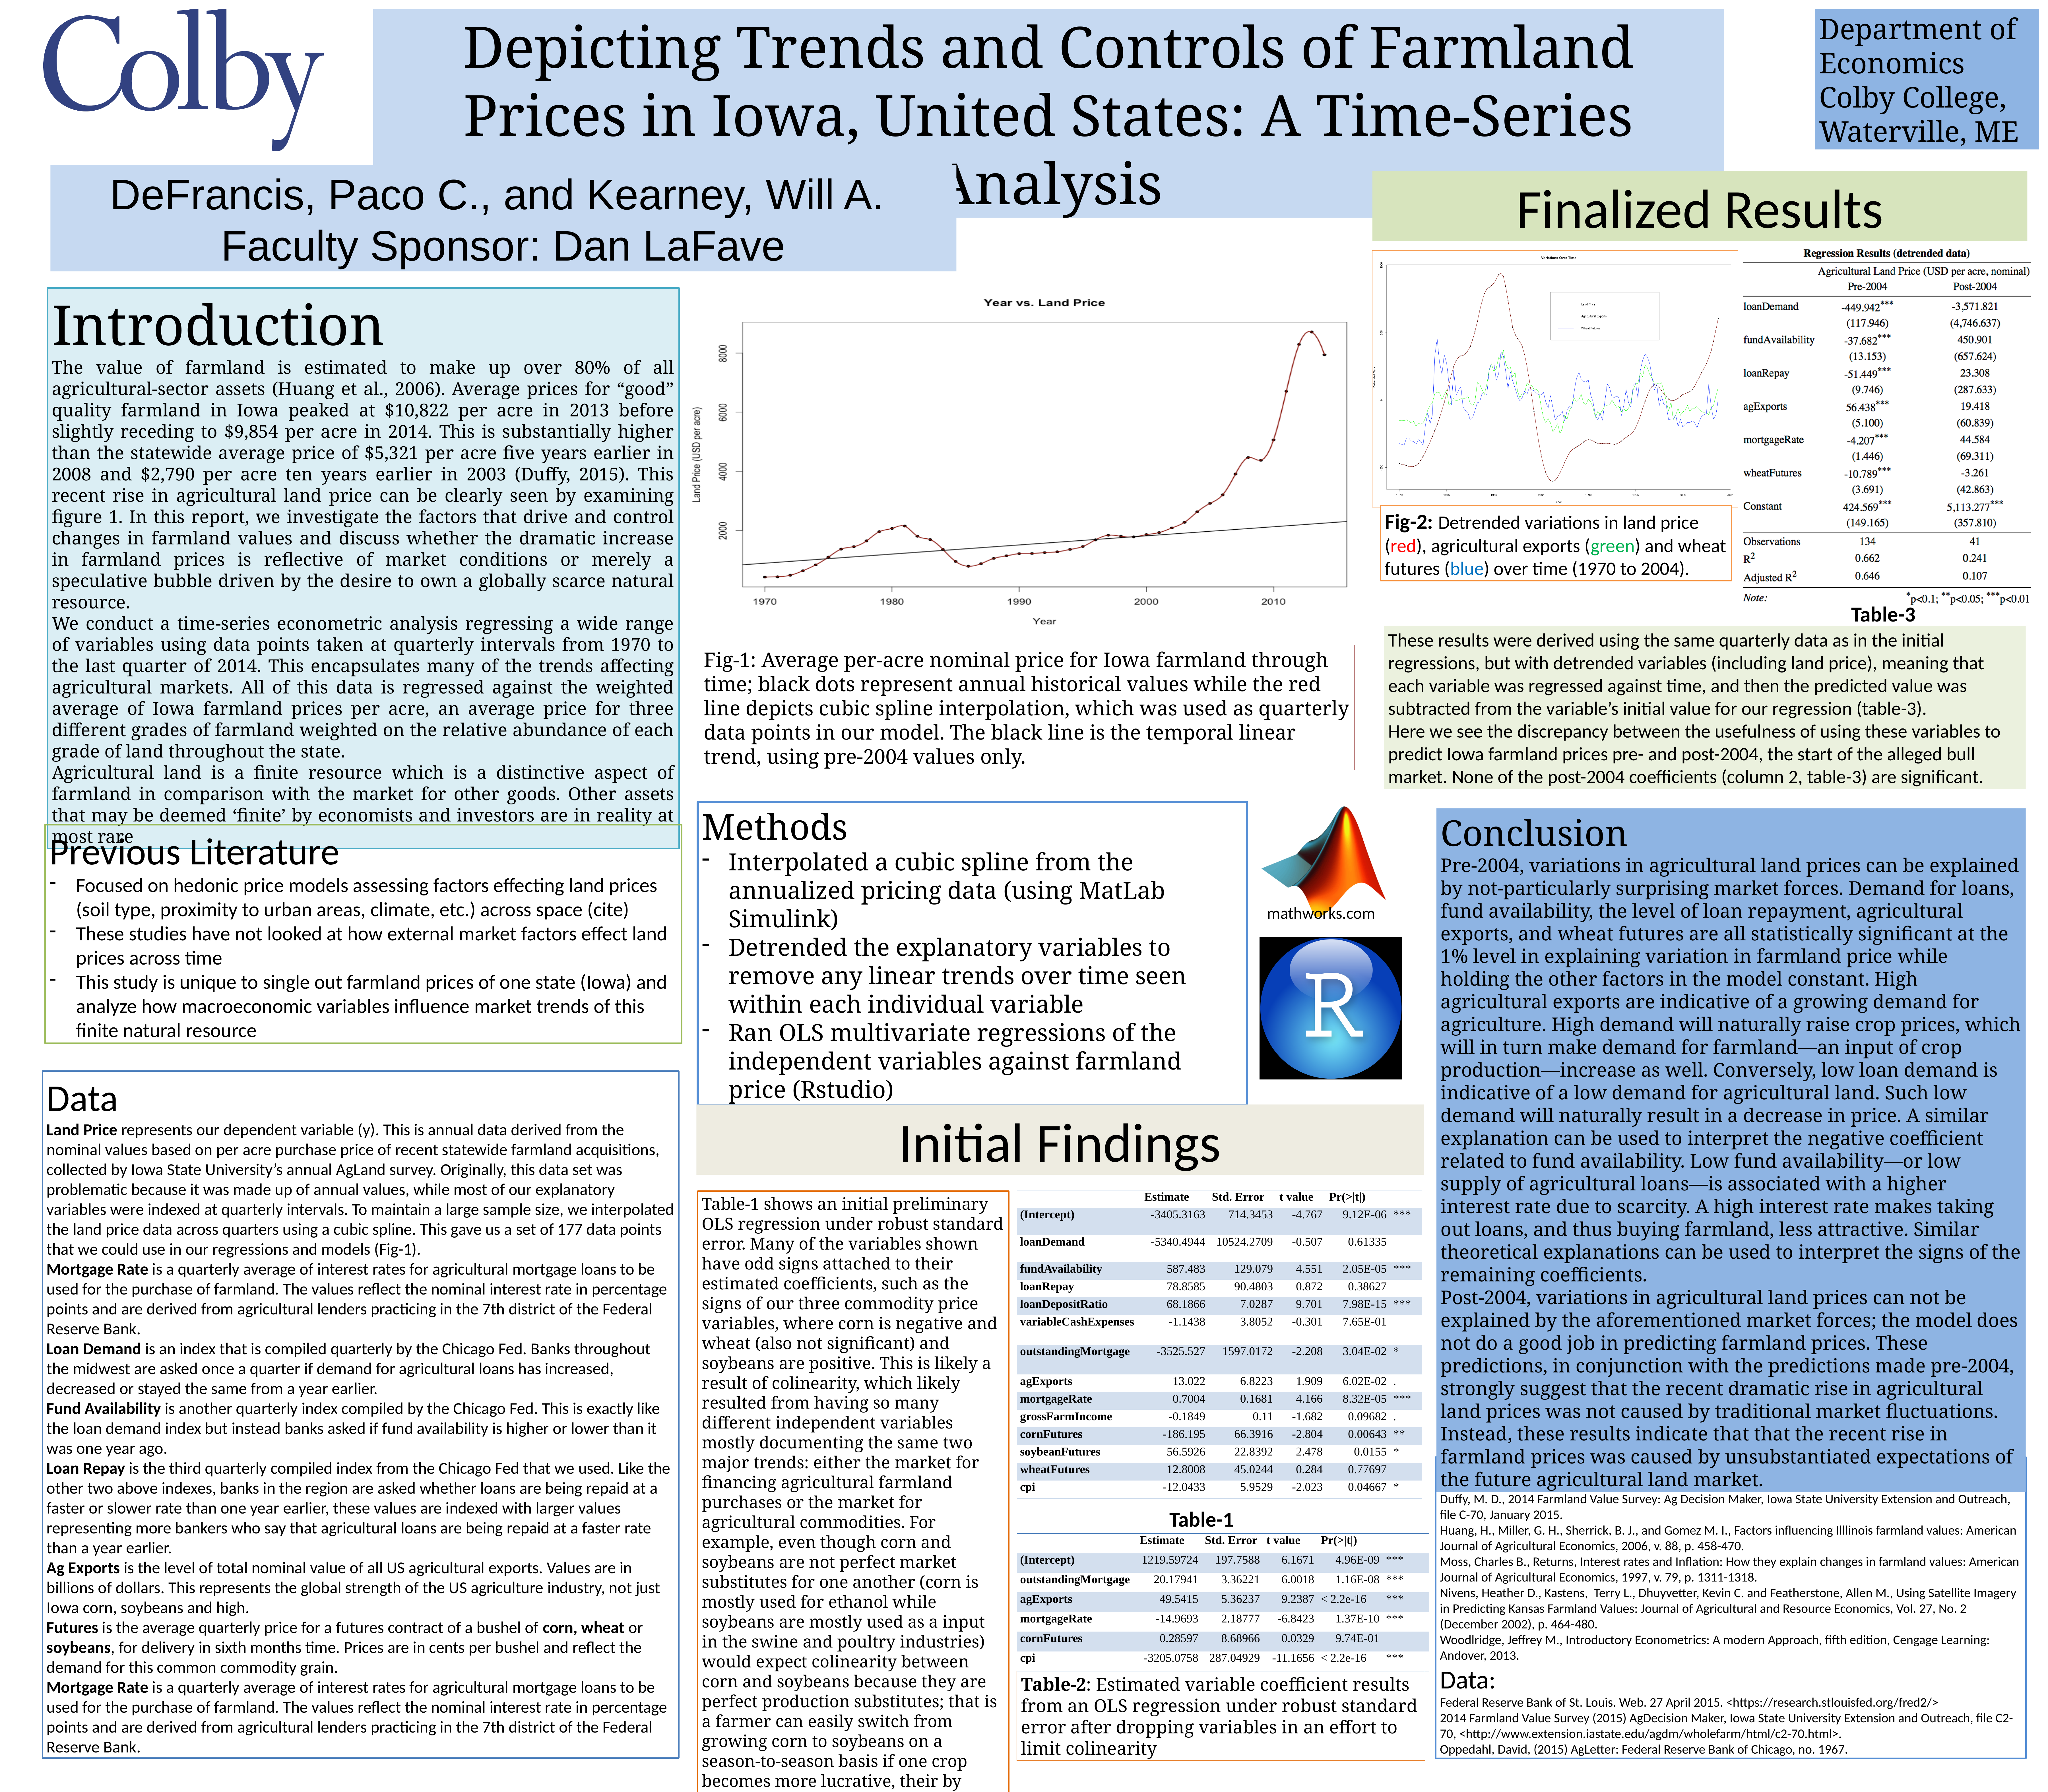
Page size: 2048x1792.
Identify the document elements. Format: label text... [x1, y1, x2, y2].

table_cell 6.02E-02 [1326, 1374, 1390, 1392]
table_cell 3.8052 [1209, 1315, 1276, 1345]
table_cell *** [1390, 1392, 1422, 1410]
table_cell 197.7588 [1202, 1553, 1263, 1573]
table_cell -1.1438 [1141, 1315, 1209, 1345]
table_cell cornFutures [1017, 1632, 1136, 1651]
table_header t value [1276, 1190, 1326, 1208]
table_cell < 2.2e-16 [1318, 1651, 1383, 1671]
table_cell *** [1383, 1553, 1429, 1573]
text_box Conclusion Pre-2004, variations in agricultural land prices can be explained by not-particularly surprising market forces. Demand for loans, fund availability, the level of loan repayment, agricultural exports, and wheat futures are all statistically significant at the 1% level in explaining variation in farmland price while holding the other factors in the model constant. High agricultural exports are indicative of a growing demand for agriculture. High demand will naturally raise crop prices, which will in turn make demand for farmland—an input of crop production—increase as well. Conversely, low loan demand is indicative of a low demand for agricultural land. Such low demand will naturally result in a decrease in price. A similar explanation can be used to interpret the negative coefficient related to fund availability. Low fund availability—or low supply of agricultural loans—is associated with a higher interest rate due to scarcity. A high interest rate makes taking out loans, and thus buying farmland, less attractive. Similar theoretical explanations can be used to interpret the signs of the remaining coefficients. Post-2004, variations in agricultural land prices can not be explained by the aforementioned market forces; the model does not do a good job in predicting farmland prices. These predictions, in conjunction with the predictions made pre-2004, strongly suggest that the recent dramatic rise in agricultural land prices was not caused by traditional market fluctuations. Instead, these results indicate that that the recent rise in farmland prices was caused by unsubstantiated expectations of the future agricultural land market. [1436, 808, 2026, 1492]
table_cell -186.195 [1141, 1427, 1209, 1445]
table_cell mortgageRate [1017, 1612, 1136, 1632]
table_cell *** [1383, 1573, 1429, 1592]
table_cell *** [1390, 1262, 1422, 1280]
table_cell 6.8223 [1209, 1374, 1276, 1392]
table_cell [1390, 1280, 1422, 1297]
table_cell variableCashExpenses [1017, 1315, 1141, 1345]
table_cell 0.28597 [1136, 1632, 1202, 1651]
text_box Data Land Price represents our dependent variable (y). This is annual data derived from the nominal values based on per acre purchase price of recent statewide farmland acquisitions, collected by Iowa State University’s annual AgLand survey. Originally, this data set was problematic because it was made up of annual values, while most of our explanatory variables were indexed at quarterly intervals. To maintain a large sample size, we interpolated the land price data across quarters using a cubic spline. This gave us a set of 177 data points that we could use in our regressions and models (Fig-1). Mortgage Rate is a quarterly average of interest rates for agricultural mortgage loans to be used for the purchase of farmland. The values reflect the nominal interest rate in percentage points and are derived from agricultural lenders practicing in the 7th district of the Federal Reserve Bank. Loan Demand is an index that is compiled quarterly by the Chicago Fed. Banks throughout the midwest are asked once a quarter if demand for agricultural loans has increased, decreased or stayed the same from a year earlier. Fund Availability is another quarterly index compiled by the Chicago Fed. This is exactly like the loan demand index but instead banks asked if fund availability is higher or lower than it was one year ago. Loan Repay is the third quarterly compiled index from the Chicago Fed that we used. Like the other two above indexes, banks in the region are asked whether loans are being repaid at a faster or slower rate than one year earlier, these values are indexed with larger values representing more bankers who say that agricultural loans are being repaid at a faster rate than a year earlier. Ag Exports is the level of total nominal value of all US agricultural exports. Values are in billions of dollars. This represents the global strength of the US agriculture industry, not just Iowa corn, soybeans and high. Futures is the average quarterly price for a futures contract of a bushel of corn, wheat or soybeans, for delivery in sixth months time. Prices are in cents per bushel and reflect the demand for this common commodity grain. Mortgage Rate is a quarterly average of interest rates for agricultural mortgage loans to be used for the purchase of farmland. The values reflect the nominal interest rate in percentage points and are derived from agricultural lenders practicing in the 7th district of the Federal Reserve Bank. [42, 1071, 679, 1758]
table_cell 5.9529 [1209, 1481, 1276, 1498]
table_cell 49.5415 [1136, 1592, 1202, 1612]
table_cell . [1390, 1410, 1422, 1427]
table_cell -5340.4944 [1141, 1235, 1209, 1262]
text_box Depicting Trends and Controls of Farmland Prices in Iowa, United States: A Time-Series Analysis [373, 8, 1725, 218]
table_cell -3525.527 [1141, 1345, 1209, 1374]
text_box Previous Literature Focused on hedonic price models assessing factors effecting land prices (soil type, proximity to urban areas, climate, etc.) across space (cite) These studies have not looked at how external market factors effect land prices across time This study is unique to single out farmland prices of one state (Iowa) and analyze how macroeconomic variables influence market trends of this finite natural resource [45, 824, 682, 1043]
picture [43, 9, 324, 151]
table_cell -2.208 [1276, 1345, 1326, 1374]
table_header t value [1263, 1534, 1318, 1553]
table_cell 68.1866 [1141, 1297, 1209, 1315]
table_cell -3205.0758 [1136, 1651, 1202, 1671]
text_box Methods Interpolated a cubic spline from the annualized pricing data (using MatLab Simulink) Detrended the explanatory variables to remove any linear trends over time seen within each individual variable Ran OLS multivariate regressions of the independent variables against farmland price (Rstudio) [697, 802, 1247, 1104]
table_cell 90.4803 [1209, 1280, 1276, 1297]
table_header Std. Error [1209, 1190, 1276, 1208]
table_cell -12.0433 [1141, 1481, 1209, 1498]
table_cell -6.8423 [1263, 1612, 1318, 1632]
table_header Pr(>|t|) [1326, 1190, 1390, 1208]
table_cell 9.74E-01 [1318, 1632, 1383, 1651]
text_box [1256, 801, 1393, 925]
table_cell 45.0244 [1209, 1463, 1276, 1481]
table_cell 0.77697 [1326, 1463, 1390, 1481]
table_cell 5.36237 [1202, 1592, 1263, 1612]
table_cell 0.284 [1276, 1463, 1326, 1481]
table_cell 2.05E-05 [1326, 1262, 1390, 1280]
table_cell 4.551 [1276, 1262, 1326, 1280]
table_cell -2.804 [1276, 1427, 1326, 1445]
table_cell 7.0287 [1209, 1297, 1276, 1315]
table_cell 1.16E-08 [1318, 1573, 1383, 1592]
table_cell 0.1681 [1209, 1392, 1276, 1410]
table_cell *** [1390, 1297, 1422, 1315]
table_cell agExports [1017, 1592, 1136, 1612]
table_cell 10524.2709 [1209, 1235, 1276, 1262]
table_cell 66.3916 [1209, 1427, 1276, 1445]
text_box DeFrancis, Paco C., and Kearney, Will A. Faculty Sponsor: Dan LaFave [50, 165, 957, 272]
table_cell 8.68966 [1202, 1632, 1263, 1651]
table_cell loanDemand [1017, 1235, 1141, 1262]
table_cell -0.301 [1276, 1315, 1326, 1345]
table_cell -4.767 [1276, 1208, 1326, 1235]
table_cell *** [1383, 1612, 1429, 1632]
text_box Table-1 [1048, 1503, 1355, 1533]
text_box References Duffy, M. D., 2014 Farmland Value Survey: Ag Decision Maker, Iowa State University Extension and Outreach, file C-70, January 2015. Huang, H., Miller, G. H., Sherrick, B. J., and Gomez M. I., Factors influencing Illlinois farmland values: American Journal of Agricultural Economics, 2006, v. 88, p. 458-470. Moss, Charles B., Returns, Interest rates and Inflation: How they explain changes in farmland values: American Journal of Agricultural Economics, 1997, v. 79, p. 1311-1318. Nivens, Heather D., Kastens, Terry L., Dhuyvetter, Kevin C. and Featherstone, Allen M., Using Satellite Imagery in Predicting Kansas Farmland Values: Journal of Agricultural and Resource Economics, Vol. 27, No. 2 (December 2002), p. 464-480. Woodlridge, Jeffrey M., Introductory Econometrics: A modern Approach, fifth edition, Cengage Learning: Andover, 2013. Data: Federal Reserve Bank of St. Louis. Web. 27 April 2015. <https://research.stlouisfed.org/fred2/> 2014 Farmland Value Survey (2015) AgDecision Maker, Iowa State University Extension and Outreach, file C2-70, <http://www.extension.iastate.edu/agdm/wholefarm/html/c2-70.html>. Oppedahl, David, (2015) AgLetter: Federal Reserve Bank of Chicago, no. 1967. [1436, 1457, 2026, 1758]
table_cell 0.0155 [1326, 1445, 1390, 1463]
table_cell -11.1656 [1263, 1651, 1318, 1671]
table_cell * [1390, 1445, 1422, 1463]
table_cell wheatFutures [1017, 1463, 1141, 1481]
table_cell 0.0329 [1263, 1632, 1318, 1651]
table_cell *** [1383, 1592, 1429, 1612]
text_box These results were derived using the same quarterly data as in the initial regressions, but with detrended variables (including land price), meaning that each variable was regressed against time, and then the predicted value was subtracted from the variable’s initial value for our regression (table-3). Here we see the discrepancy between the usefulness of using these variables to predict Iowa farmland prices pre- and post-2004, the start of the alleged bull market. None of the post-2004 coefficients (column 2, table-3) are significant. [1384, 625, 2026, 789]
table_cell 8.32E-05 [1326, 1392, 1390, 1410]
table_cell -2.023 [1276, 1481, 1326, 1498]
table_cell (Intercept) [1017, 1553, 1136, 1573]
table_cell 0.00643 [1326, 1427, 1390, 1445]
table_cell 6.1671 [1263, 1553, 1318, 1573]
table_cell [1390, 1235, 1422, 1262]
table_cell 1.37E-10 [1318, 1612, 1383, 1632]
table_cell 9.12E-06 [1326, 1208, 1390, 1235]
table_cell 0.09682 [1326, 1410, 1390, 1427]
text_box Initial Findings [696, 1104, 1424, 1175]
table_cell ** [1390, 1427, 1422, 1445]
table_header [1383, 1534, 1429, 1553]
table_cell agExports [1017, 1374, 1141, 1392]
table_header Estimate [1136, 1534, 1202, 1553]
table_cell 2.18777 [1202, 1612, 1263, 1632]
table_cell * [1390, 1481, 1422, 1498]
table_cell [1390, 1315, 1422, 1345]
table_cell 0.38627 [1326, 1280, 1390, 1297]
table_header Estimate [1141, 1190, 1209, 1208]
table_cell 0.61335 [1326, 1235, 1390, 1262]
table_cell -0.507 [1276, 1235, 1326, 1262]
text_box Table-2: Estimated variable coefficient results from an OLS regression under robust standard error after dropping variables in an effort to limit colinearity [1017, 1671, 1425, 1761]
table_cell 78.8585 [1141, 1280, 1209, 1297]
table_cell cpi [1017, 1651, 1136, 1671]
table_cell 9.701 [1276, 1297, 1326, 1315]
table_cell 4.166 [1276, 1392, 1326, 1410]
table_cell fundAvailability [1017, 1262, 1141, 1280]
table_cell mortgageRate [1017, 1392, 1141, 1410]
table_cell 4.96E-09 [1318, 1553, 1383, 1573]
text_box Fig-2: Detrended variations in land price (red), agricultural exports (green) and wheat futures (blue) over time (1970 to 2004). [1380, 510, 1711, 581]
table_cell 1597.0172 [1209, 1345, 1276, 1374]
table_cell 3.04E-02 [1326, 1345, 1390, 1374]
table_cell cpi [1017, 1481, 1141, 1498]
table_cell 2.478 [1276, 1445, 1326, 1463]
table_cell 6.0018 [1263, 1573, 1318, 1592]
picture [689, 250, 1738, 637]
table_header [1390, 1190, 1422, 1208]
table_cell 287.04929 [1202, 1651, 1263, 1671]
table_cell -0.1849 [1141, 1410, 1209, 1427]
table_cell 1219.59724 [1136, 1553, 1202, 1573]
table_cell 9.2387 [1263, 1592, 1318, 1612]
table_cell 7.98E-15 [1326, 1297, 1390, 1315]
text_box Fig-1: Average per-acre nominal price for Iowa farmland through time; black dots represent annual historical values while the red line depicts cubic spline interpolation, which was used as quarterly data points in our model. The black line is the temporal linear trend, using pre-2004 values only. [700, 645, 1355, 770]
table_cell [1390, 1463, 1422, 1481]
table_cell -3405.3163 [1141, 1208, 1209, 1235]
text_box Table-1 shows an initial preliminary OLS regression under robust standard error. Many of the variables shown have odd signs attached to their estimated coefficients, such as the signs of our three commodity price variables, where corn is negative and wheat (also not significant) and soybeans are positive. This is likely a result of colinearity, which likely resulted from having so many different independent variables mostly documenting the same two major trends: either the market for financing agricultural farmland purchases or the market for agricultural commodities. For example, even though corn and soybeans are not perfect market substitutes for one another (corn is mostly used for ethanol while soybeans are mostly used as a input in the swine and poultry industries) would expect colinearity between corn and soybeans because they are perfect production substitutes; that is a farmer can easily switch from growing corn to soybeans on a season-to-season basis if one crop becomes more lucrative, their by correcting differential changes between the two markets for these commodities. [697, 1191, 1009, 1792]
table_cell *** [1390, 1208, 1422, 1235]
table_cell -1.682 [1276, 1410, 1326, 1427]
table_cell 22.8392 [1209, 1445, 1276, 1463]
table_cell 1.909 [1276, 1374, 1326, 1392]
table_cell -14.9693 [1136, 1612, 1202, 1632]
table_cell 0.7004 [1141, 1392, 1209, 1410]
text_box Department of Economics Colby College, Waterville, ME [1815, 9, 2039, 150]
table_cell *** [1383, 1651, 1429, 1671]
picture [1260, 937, 1402, 1079]
table_cell (Intercept) [1017, 1208, 1141, 1235]
table_cell 12.8008 [1141, 1463, 1209, 1481]
table_cell 0.04667 [1326, 1481, 1390, 1498]
table_cell [1383, 1632, 1429, 1651]
table_cell 7.65E-01 [1326, 1315, 1390, 1345]
table_header [1017, 1534, 1136, 1553]
table_cell 129.079 [1209, 1262, 1276, 1280]
table_cell 20.17941 [1136, 1573, 1202, 1592]
table_cell 0.872 [1276, 1280, 1326, 1297]
table_cell 13.022 [1141, 1374, 1209, 1392]
table_cell loanRepay [1017, 1280, 1141, 1297]
table_header Pr(>|t|) [1318, 1534, 1383, 1553]
table_cell outstandingMortgage [1017, 1345, 1141, 1374]
table_cell soybeanFutures [1017, 1445, 1141, 1463]
text_box Finalized Results [1372, 171, 2028, 241]
table_cell 3.36221 [1202, 1573, 1263, 1592]
table_cell < 2.2e-16 [1318, 1592, 1383, 1612]
table_cell loanDepositRatio [1017, 1297, 1141, 1315]
table_cell 56.5926 [1141, 1445, 1209, 1463]
table_cell . [1390, 1374, 1422, 1392]
table_cell 714.3453 [1209, 1208, 1276, 1235]
table_header [1017, 1190, 1141, 1208]
table_cell outstandingMortgage [1017, 1573, 1136, 1592]
table_cell 587.483 [1141, 1262, 1209, 1280]
table_header Std. Error [1202, 1534, 1263, 1553]
table_cell 0.11 [1209, 1410, 1276, 1427]
text_box Introduction The value of farmland is estimated to make up over 80% of all agricultural-sector assets (Huang et al., 2006). Average prices for “good” quality farmland in Iowa peaked at $10,822 per acre in 2013 before slightly receding to $9,854 per acre in 2014. This is substantially higher than the statewide average price of $5,321 per acre five years earlier in 2008 and $2,790 per acre ten years earlier in 2003 (Duffy, 2015). This recent rise in agricultural land price can be clearly seen by examining figure 1. In this report, we investigate the factors that drive and control changes in farmland values and discuss whether the dramatic increase in farmland prices is reflective of market conditions or merely a speculative bubble driven by the desire to own a globally scarce natural resource. We conduct a time-series econometric analysis regressing a wide range of variables using data points taken at quarterly intervals from 1970 to the last quarter of 2014. This encapsulates many of the trends affecting agricultural markets. All of this data is regressed against the weighted average of Iowa farmland prices per acre, an average price for three different grades of farmland weighted on the relative abundance of each grade of land throughout the state. Agricultural land is a finite resource which is a distinctive aspect of farmland in comparison with the market for other goods. Other assets that may be deemed ‘finite’ by economists and investors are in reality at most rare [47, 287, 680, 824]
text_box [1712, 217, 2048, 626]
table_cell * [1390, 1345, 1422, 1374]
table_cell grossFarmIncome [1017, 1410, 1141, 1427]
table_cell cornFutures [1017, 1427, 1141, 1445]
